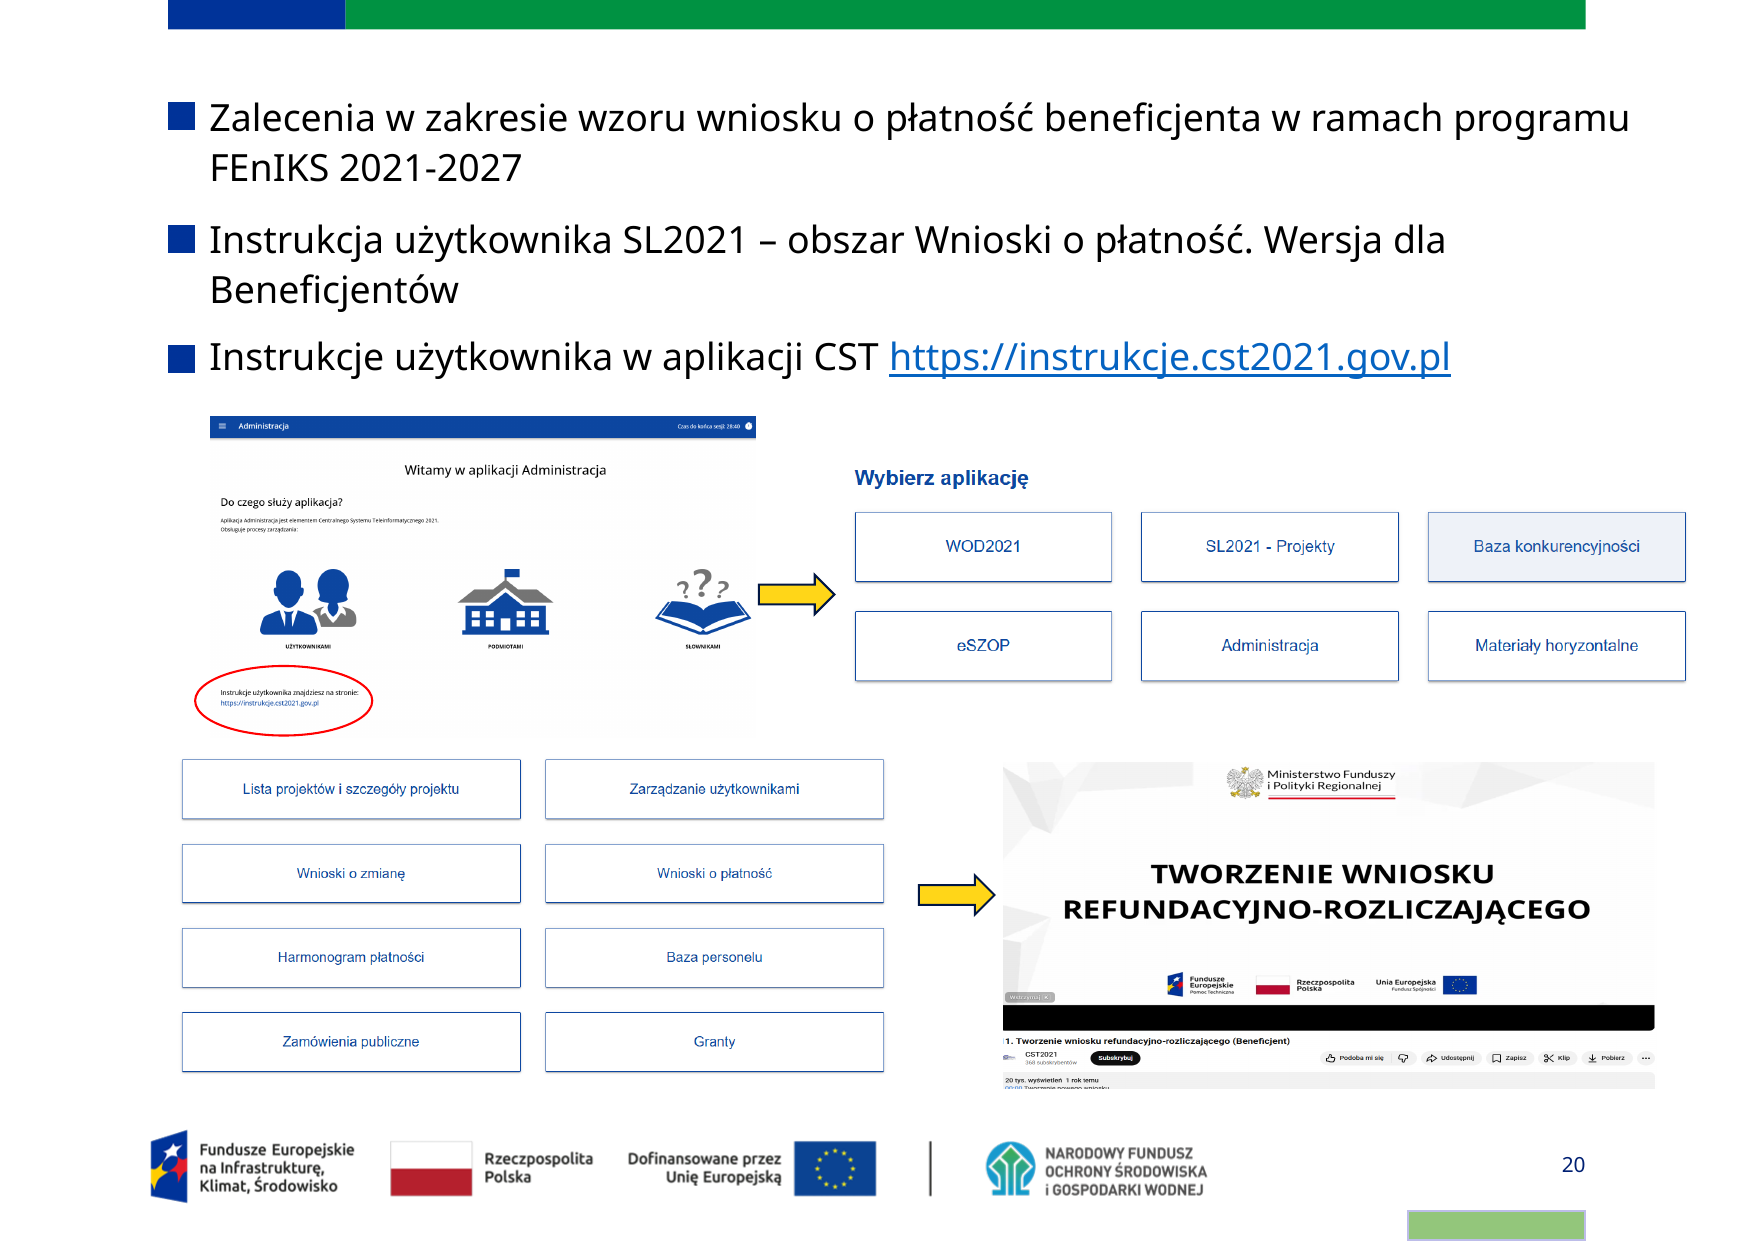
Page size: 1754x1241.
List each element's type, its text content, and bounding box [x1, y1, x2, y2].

picture [161, 740, 912, 1090]
text_box [757, 572, 836, 617]
picture [1003, 762, 1657, 1089]
picture [132, 1112, 1226, 1221]
picture [168, 345, 195, 373]
picture [168, 102, 195, 130]
text_box [917, 872, 996, 918]
list Zalecenia w zakresie wzoru wniosku o płatność beneficjenta w ramach programu FEnIKS 2021-2027 Instrukcja użytkownika SL2021 – obszar Wnioski o płatność. Wersja dla Beneficjentów Instrukcje użytkownika w aplikacji CST https://instrukcje.cst2021.gov.pl [168, 88, 1657, 1093]
slide_number 20 [1408, 1151, 1586, 1181]
text_box [194, 680, 210, 722]
picture [210, 416, 756, 738]
picture [168, 225, 195, 253]
picture [837, 445, 1703, 701]
